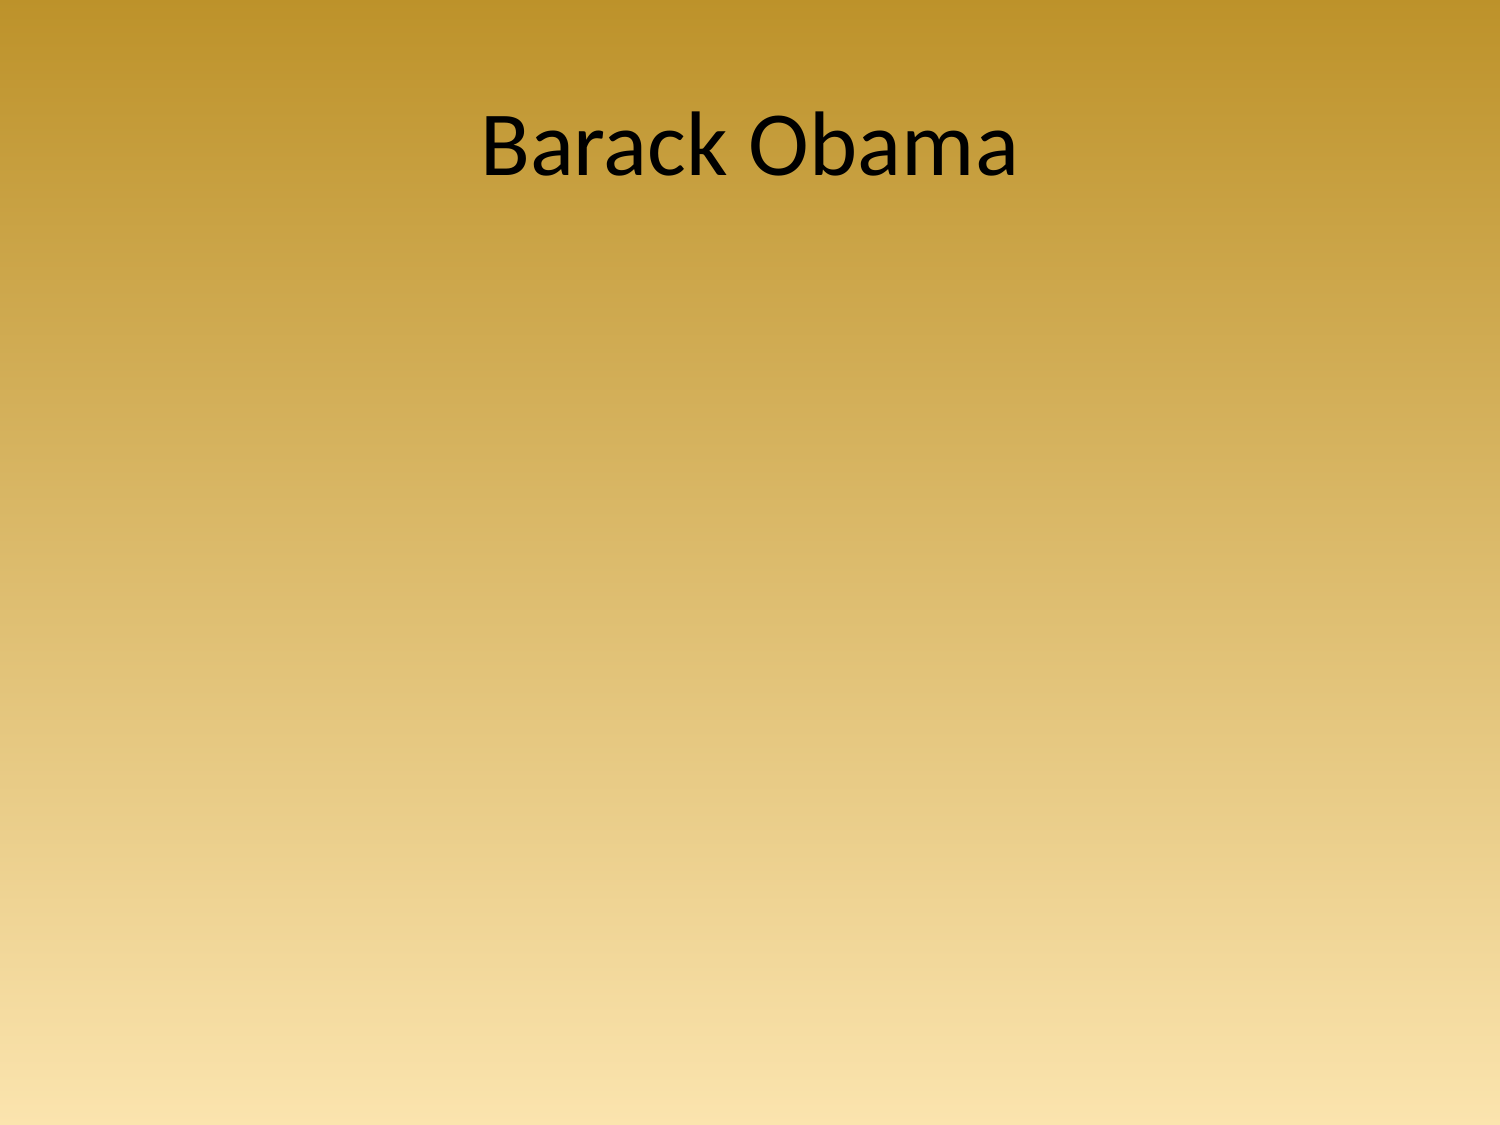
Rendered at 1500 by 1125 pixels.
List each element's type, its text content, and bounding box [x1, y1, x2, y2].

title Barack Obama [75, 45, 1425, 233]
